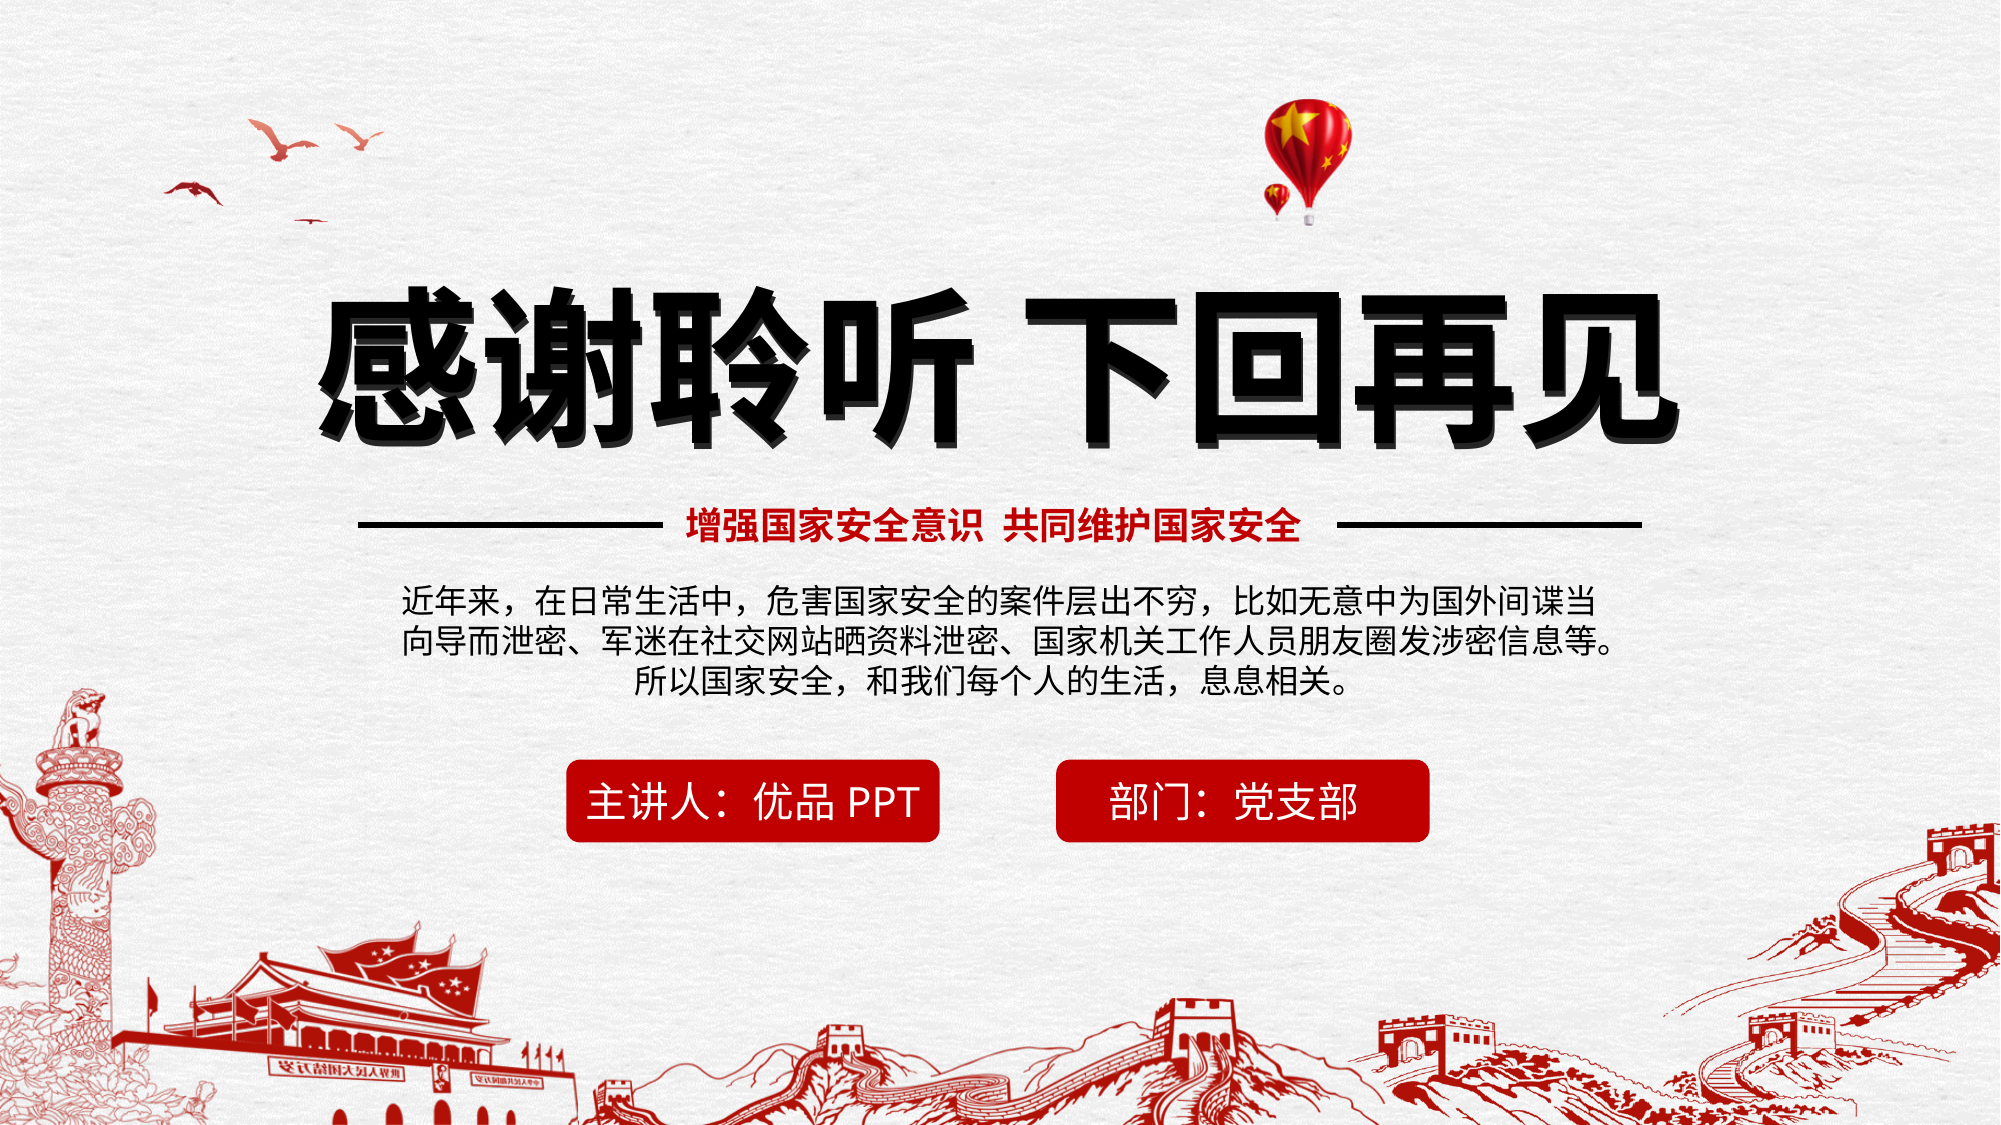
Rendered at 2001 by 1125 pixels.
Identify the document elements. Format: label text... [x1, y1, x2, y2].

text_box 近年来，在日常生活中，危害国家安全的案件层出不穷，比如无意中为国外间谍当向导而泄密、军迷在社交网站晒资料泄密、国家机关工作人员朋友圈发涉密信息等。 所以国家安全，和我们每个人的生活，息息相关。 [378, 573, 1621, 708]
text_box 部门：党支部 [1055, 758, 1431, 844]
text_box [358, 494, 1642, 556]
picture [0, 0, 2001, 1125]
text_box 主讲人：优品PPT [565, 758, 941, 844]
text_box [219, 253, 1781, 477]
